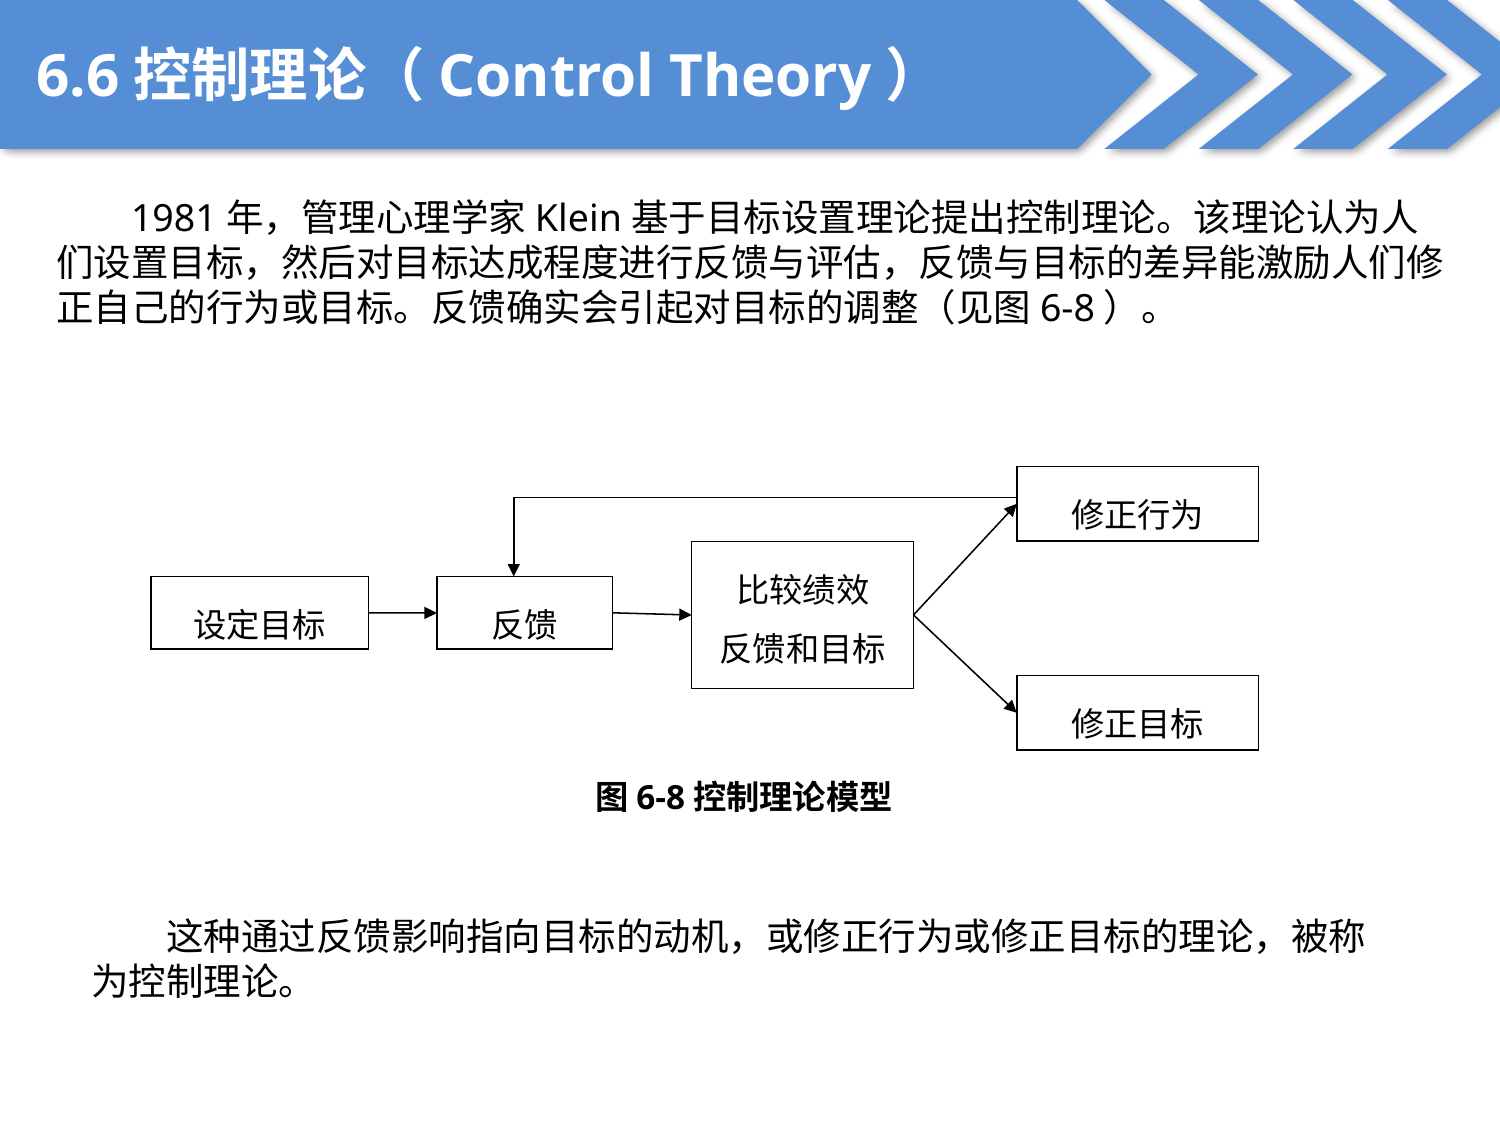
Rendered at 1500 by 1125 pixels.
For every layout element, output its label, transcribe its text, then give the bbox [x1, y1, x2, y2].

text_box 6.6控制理论（Control Theory） [21, 30, 959, 116]
text_box 这种通过反馈影响指向目标的动机，或修正行为或修正目标的理论，被称为控制理论。 [76, 905, 1400, 1010]
text_box 1981年，管理心理学家Klein基于目标设置理论提出控制理论。该理论认为人们设置目标，然后对目标达成程度进行反馈与评估，反馈与目标的差异能激励人们修正自己的行为或目标。反馈确实会引起对目标的调整（见图6-8）。 [41, 186, 1459, 337]
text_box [135, 367, 1353, 808]
